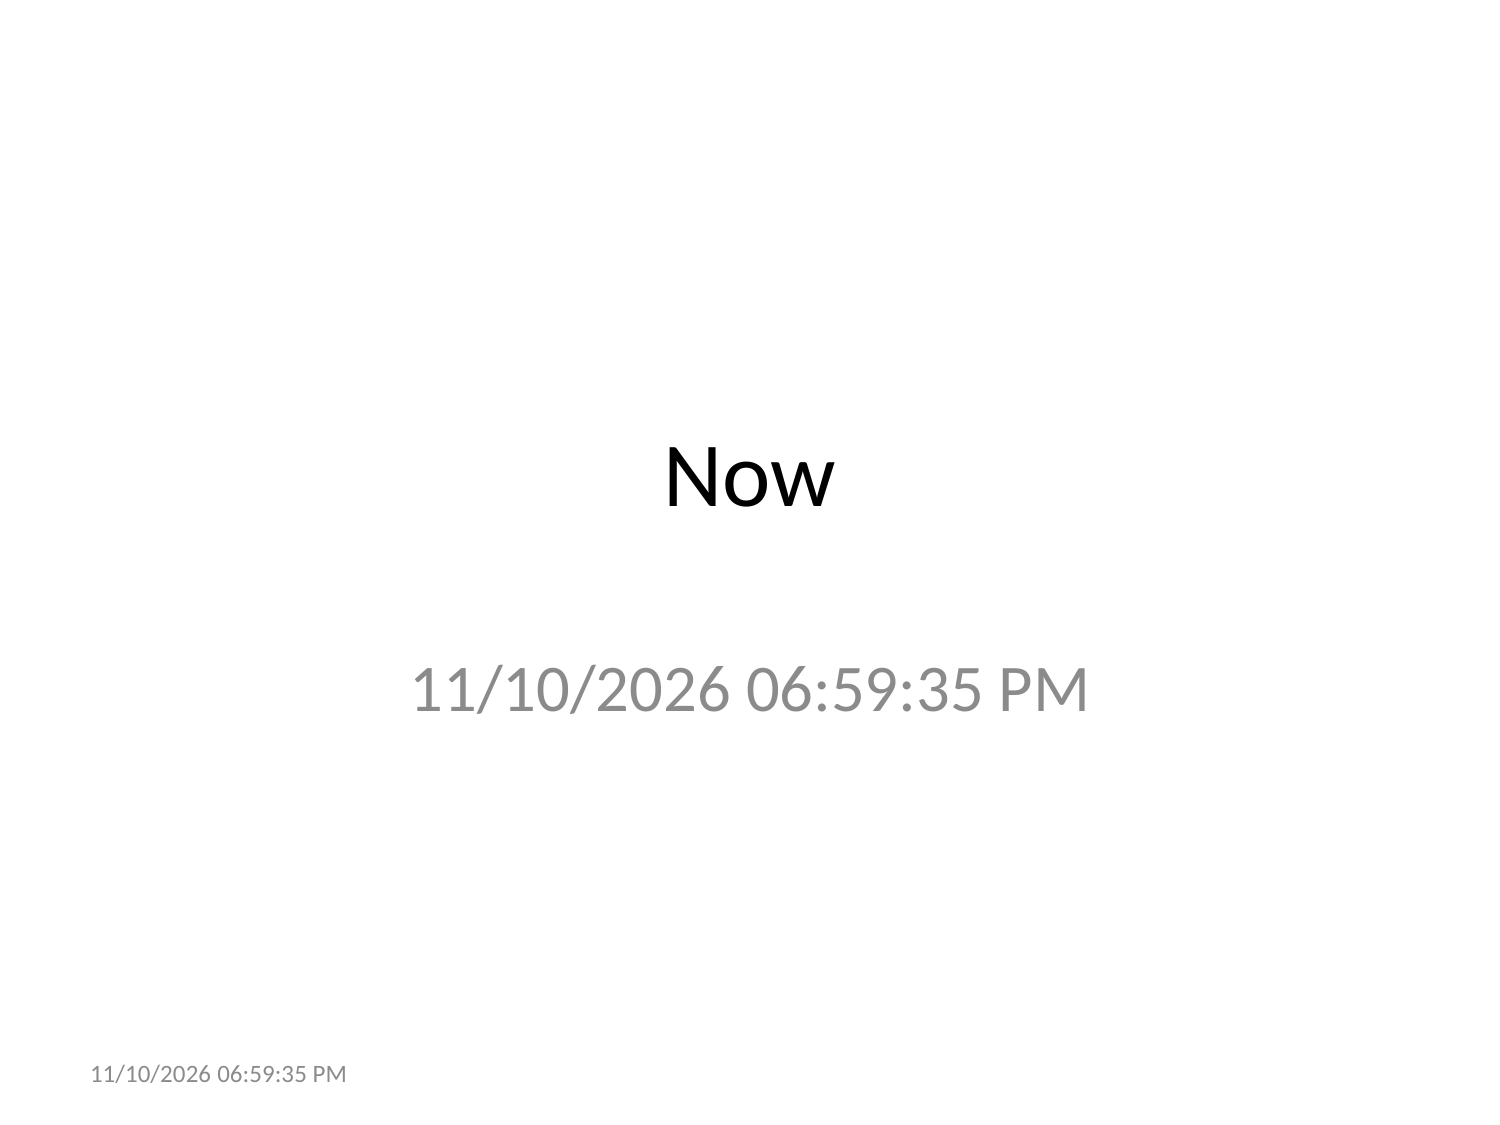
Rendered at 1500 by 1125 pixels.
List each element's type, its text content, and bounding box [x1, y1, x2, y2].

title Now [112, 349, 1388, 591]
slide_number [75, 1042, 425, 1103]
subtitle 2011-12-19 10:20:04 AM [225, 637, 1275, 925]
